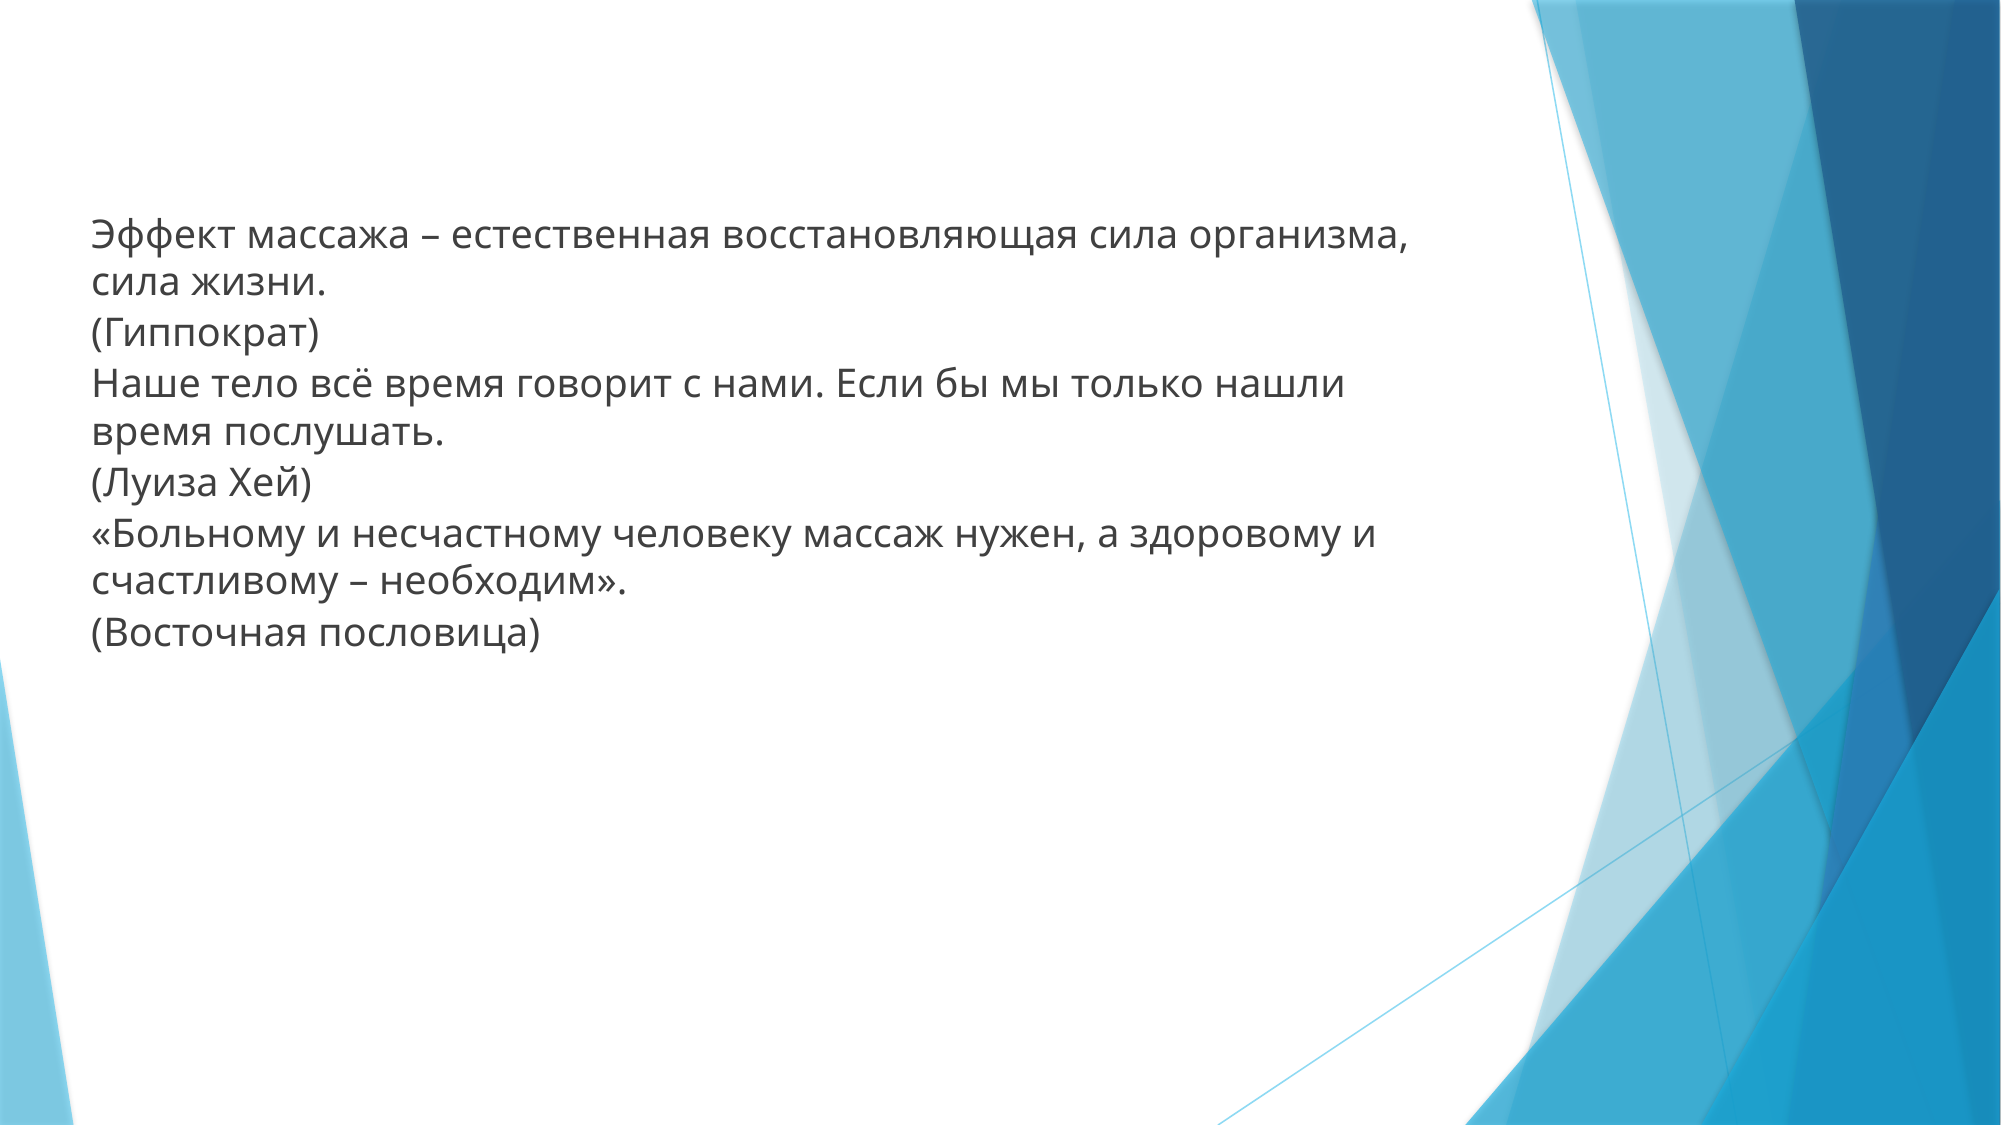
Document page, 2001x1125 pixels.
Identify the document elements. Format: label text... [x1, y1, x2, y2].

list Эффект массажа – естественная восстановляющая сила организма, сила жизни. (Гиппократ) Наше тело всё время говорит с нами. Если бы мы только нашли время послушать. (Луиза Хей) «Больному и несчастному человеку массаж нужен, а здоровому и счастливому – необходим». (Восточная пословица) [76, 200, 1442, 737]
